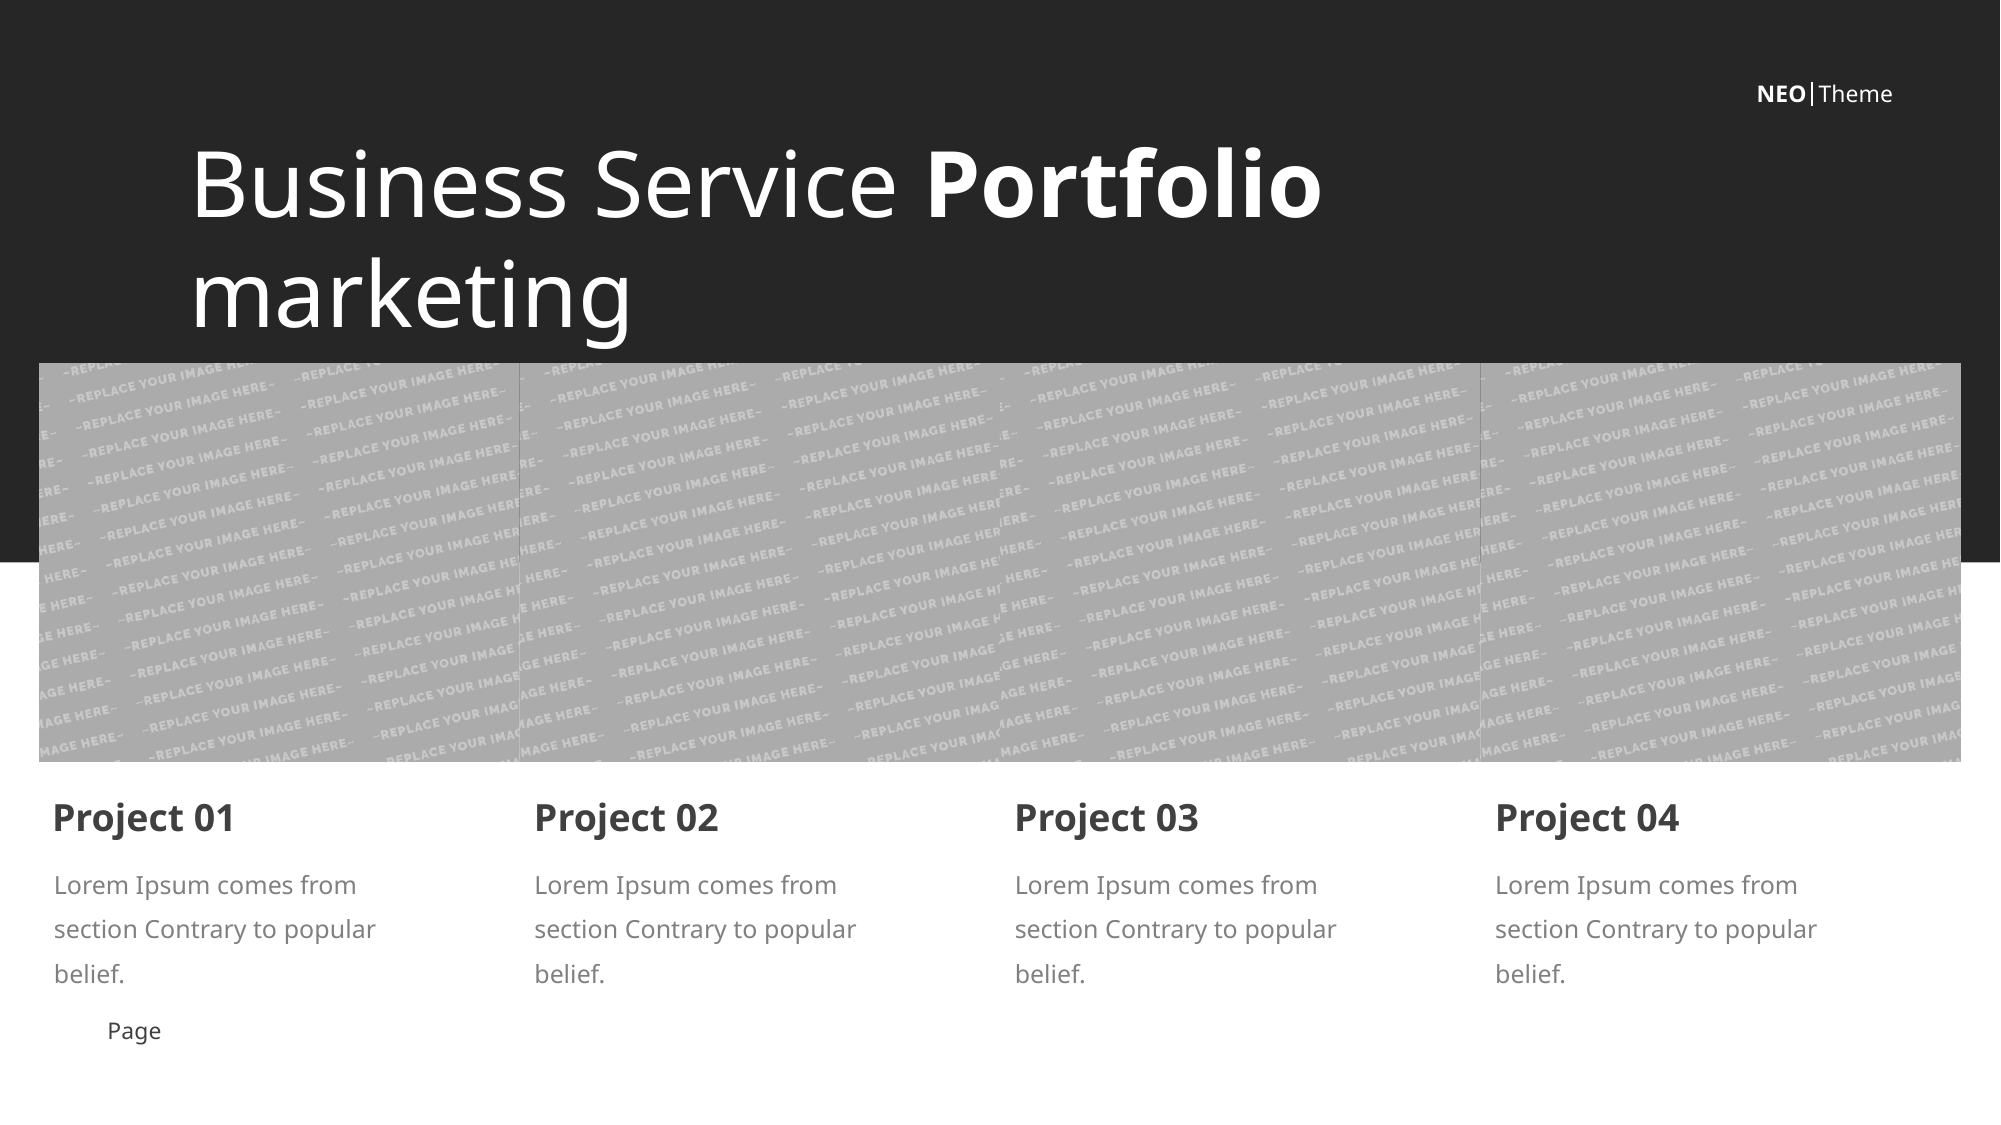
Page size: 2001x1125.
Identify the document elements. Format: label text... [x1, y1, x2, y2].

text_box Project 04 [1480, 786, 1695, 846]
text_box Lorem Ipsum comes from section Contrary to popular belief. [39, 846, 442, 997]
text_box Business Service Portfolio marketing [174, 118, 1414, 354]
text_box [0, 0, 2000, 563]
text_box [1741, 72, 1909, 116]
text_box Project 03 [999, 786, 1214, 846]
picture [39, 363, 1961, 762]
text_box Project 02 [519, 786, 734, 846]
text_box Lorem Ipsum comes from section Contrary to popular belief. [999, 846, 1403, 997]
text_box Project 01 [37, 786, 252, 846]
text_box Lorem Ipsum comes from section Contrary to popular belief. [1480, 846, 1883, 997]
text_box Lorem Ipsum comes from section Contrary to popular belief. [519, 846, 923, 997]
